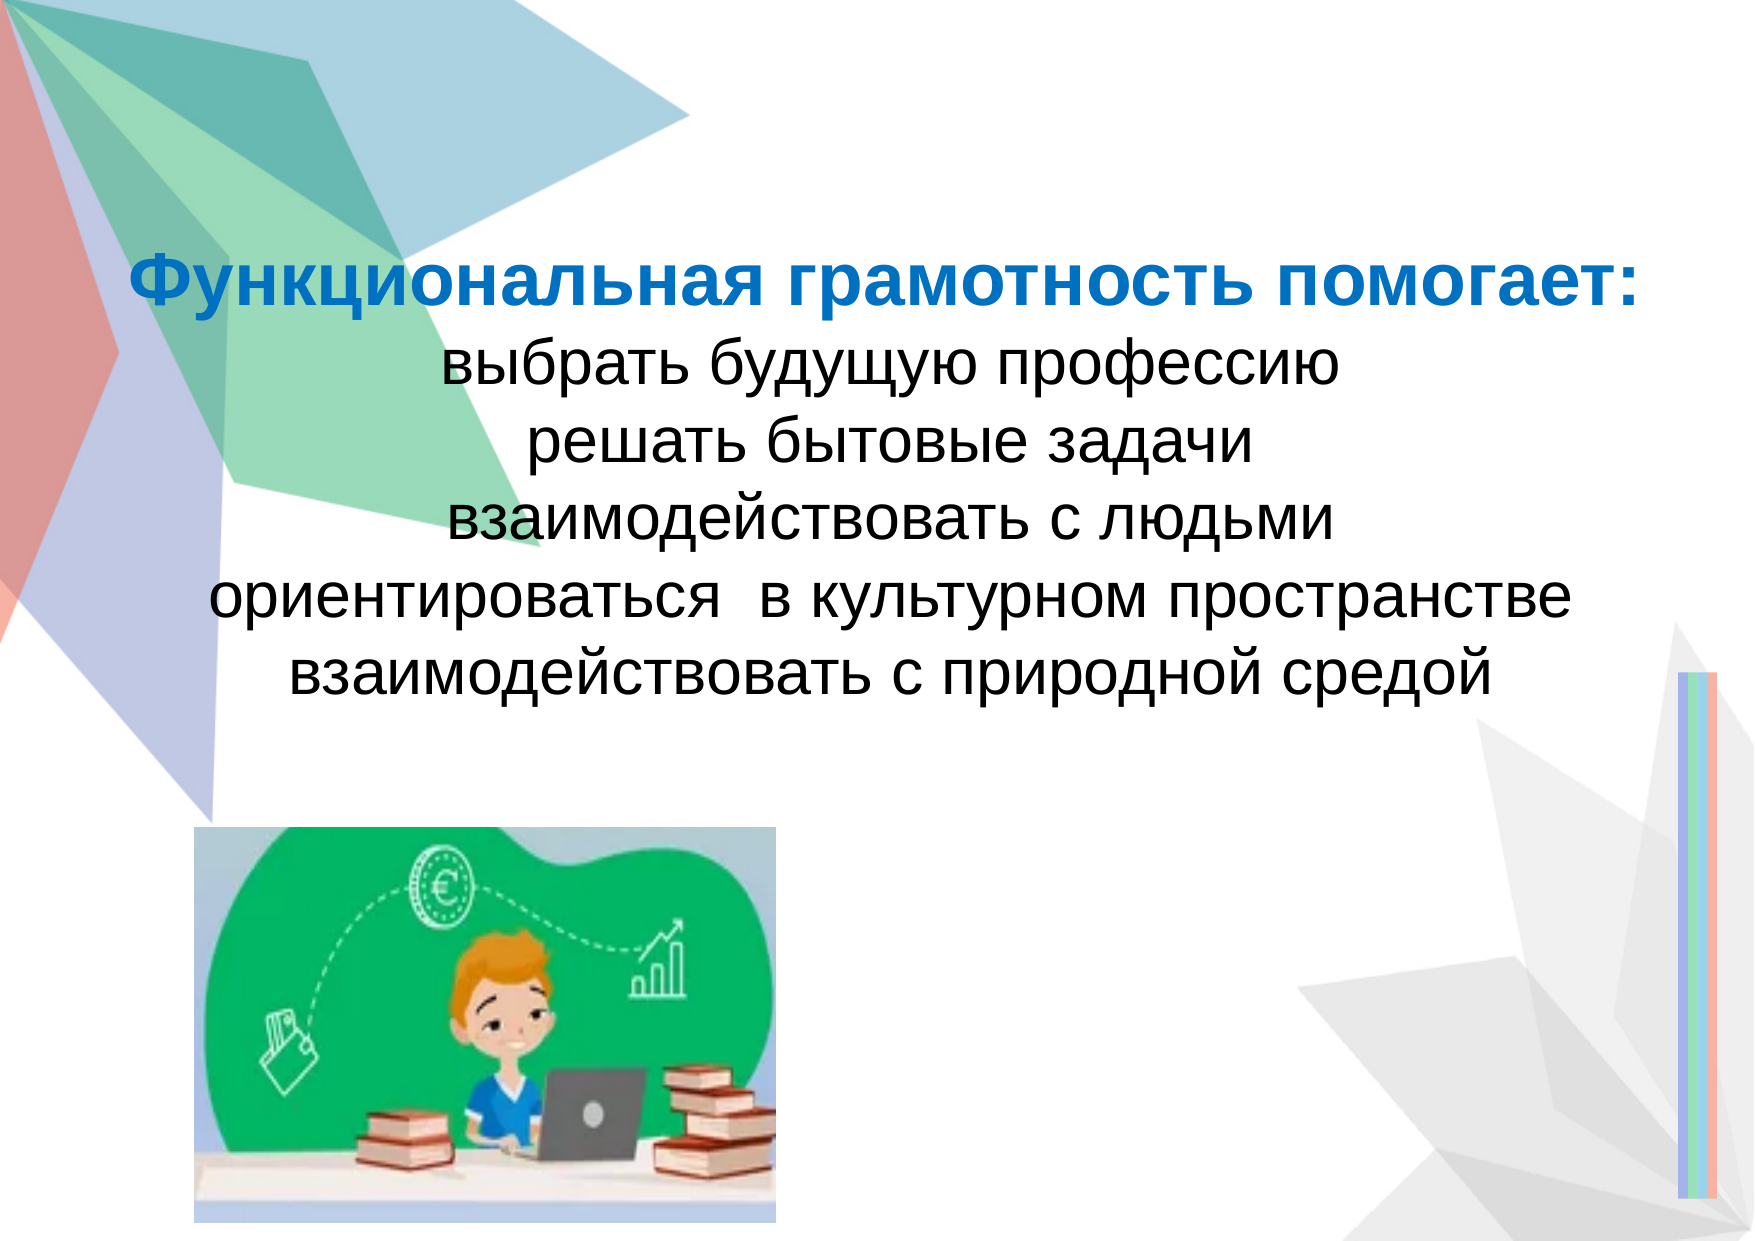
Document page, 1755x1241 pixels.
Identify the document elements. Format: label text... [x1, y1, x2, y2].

picture [0, 0, 1755, 1241]
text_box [1677, 672, 1718, 1199]
text_box Функциональная грамотность помогает: выбрать будущую профессию решать бытовые задачи взаимодействовать с людьми ориентироваться в культурном пространстве взаимодействовать с природной средой [109, 220, 1673, 718]
